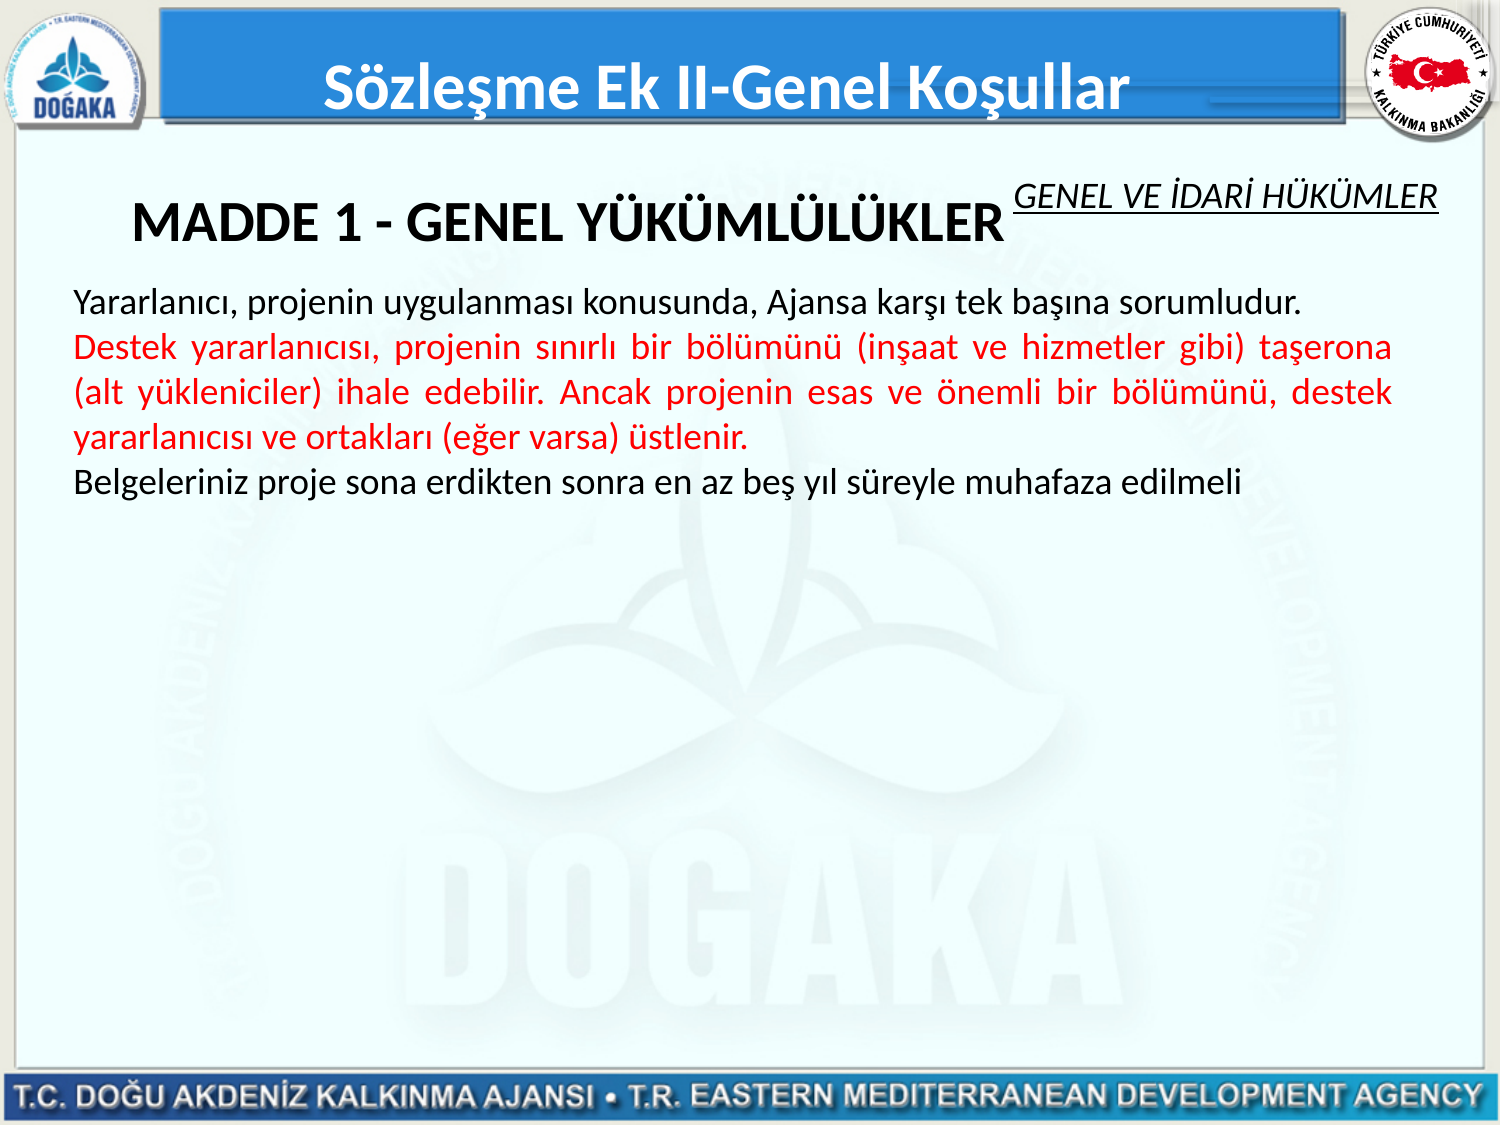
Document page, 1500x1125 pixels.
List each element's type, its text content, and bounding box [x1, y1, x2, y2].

text_box Sözleşme Ek II-Genel Koşullar [308, 35, 1147, 130]
picture [0, 0, 1500, 1125]
title MADDE 1 - GENEL YÜKÜMLÜLÜKLER [117, 175, 1454, 305]
text_box Genel ve İdarİ hükümler [998, 163, 1454, 224]
list Yararlanıcı, projenin uygulanması konusunda, Ajansa karşı tek başına sorumludur. Destek yararlanıcısı, projenin sınırlı bir bölümünü (inşaat ve hizmetler gibi) taşerona (alt yükleniciler) ihale edebilir. Ancak projenin esas ve önemli bir bölümünü, destek yararlanıcısı ve ortakları (eğer varsa) üstlenir. Belgeleriniz proje sona erdikten sonra en az beş yıl süreyle muhafaza edilmeli [58, 269, 1409, 750]
